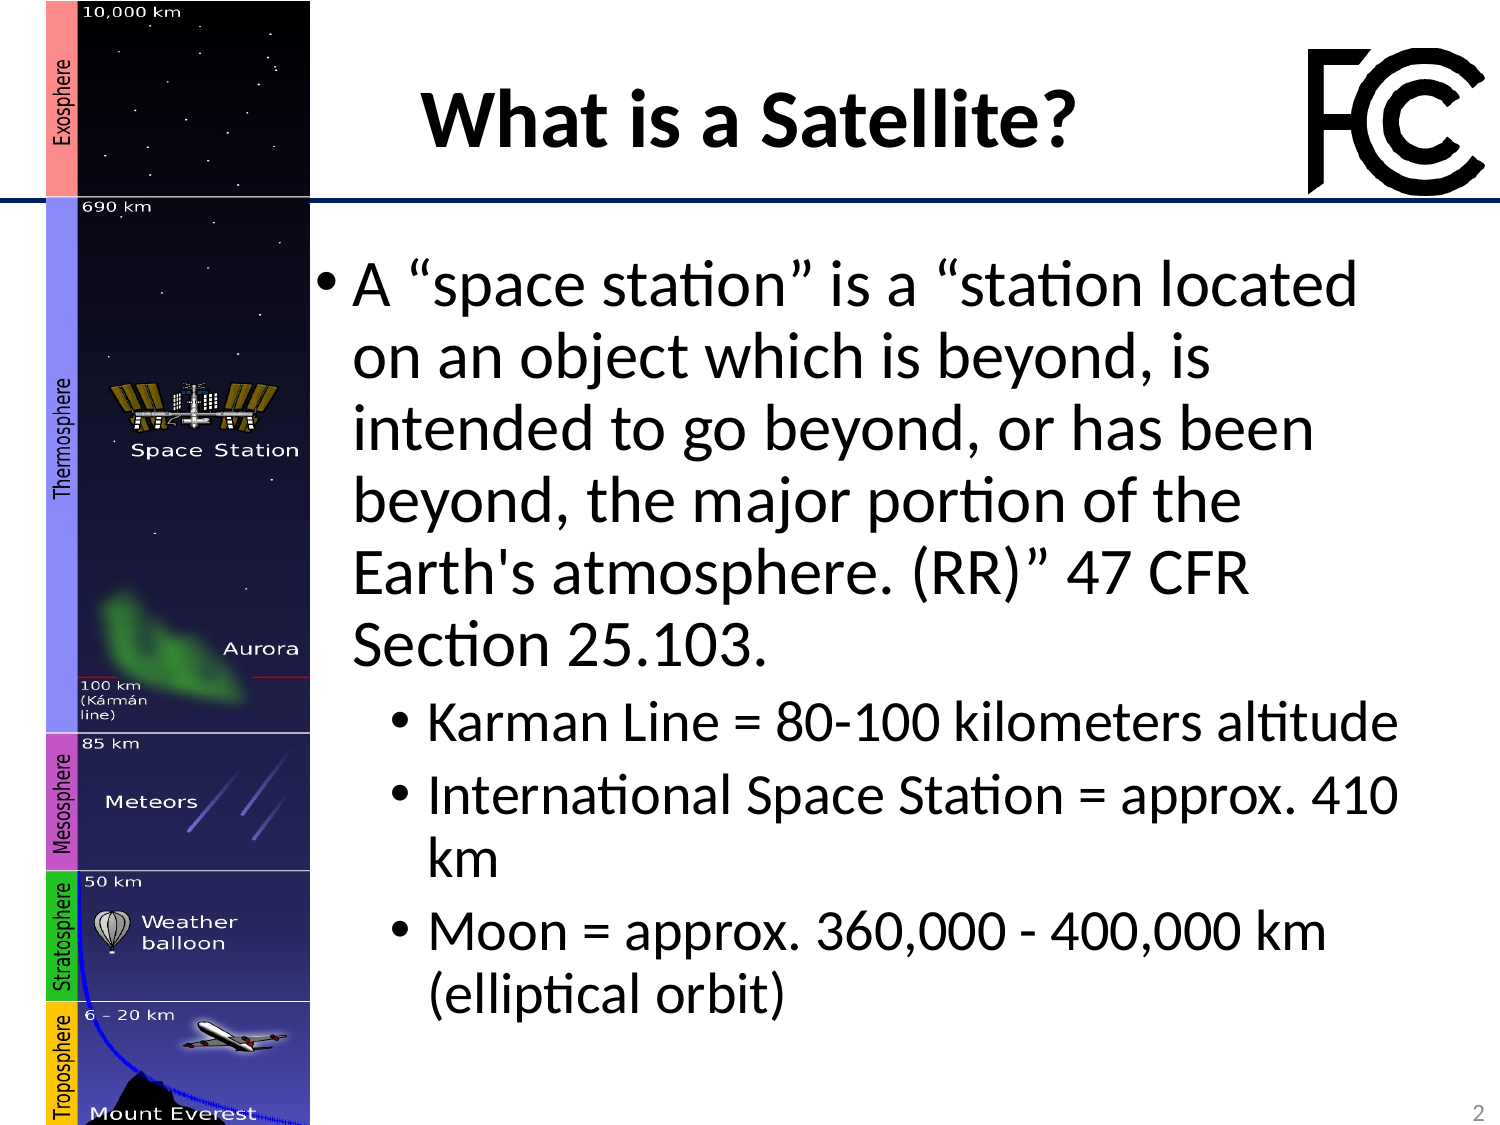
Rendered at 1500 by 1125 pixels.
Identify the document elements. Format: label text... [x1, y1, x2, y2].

title What is a Satellite? [310, 45, 1397, 196]
list A “space station” is a “station located on an object which is beyond, is intended to go beyond, or has been beyond, the major portion of the Earth's atmosphere. (RR)” 47 CFR Section 25.103. Karman Line = 80-100 kilometers altitude International Space Station = approx. 410 km Moon = approx. 360,000 - 400,000 km (elliptical orbit) [310, 241, 1426, 1060]
slide_number 2 [1162, 1096, 1500, 1125]
picture [46, 1, 310, 1125]
picture [1397, 47, 1485, 196]
